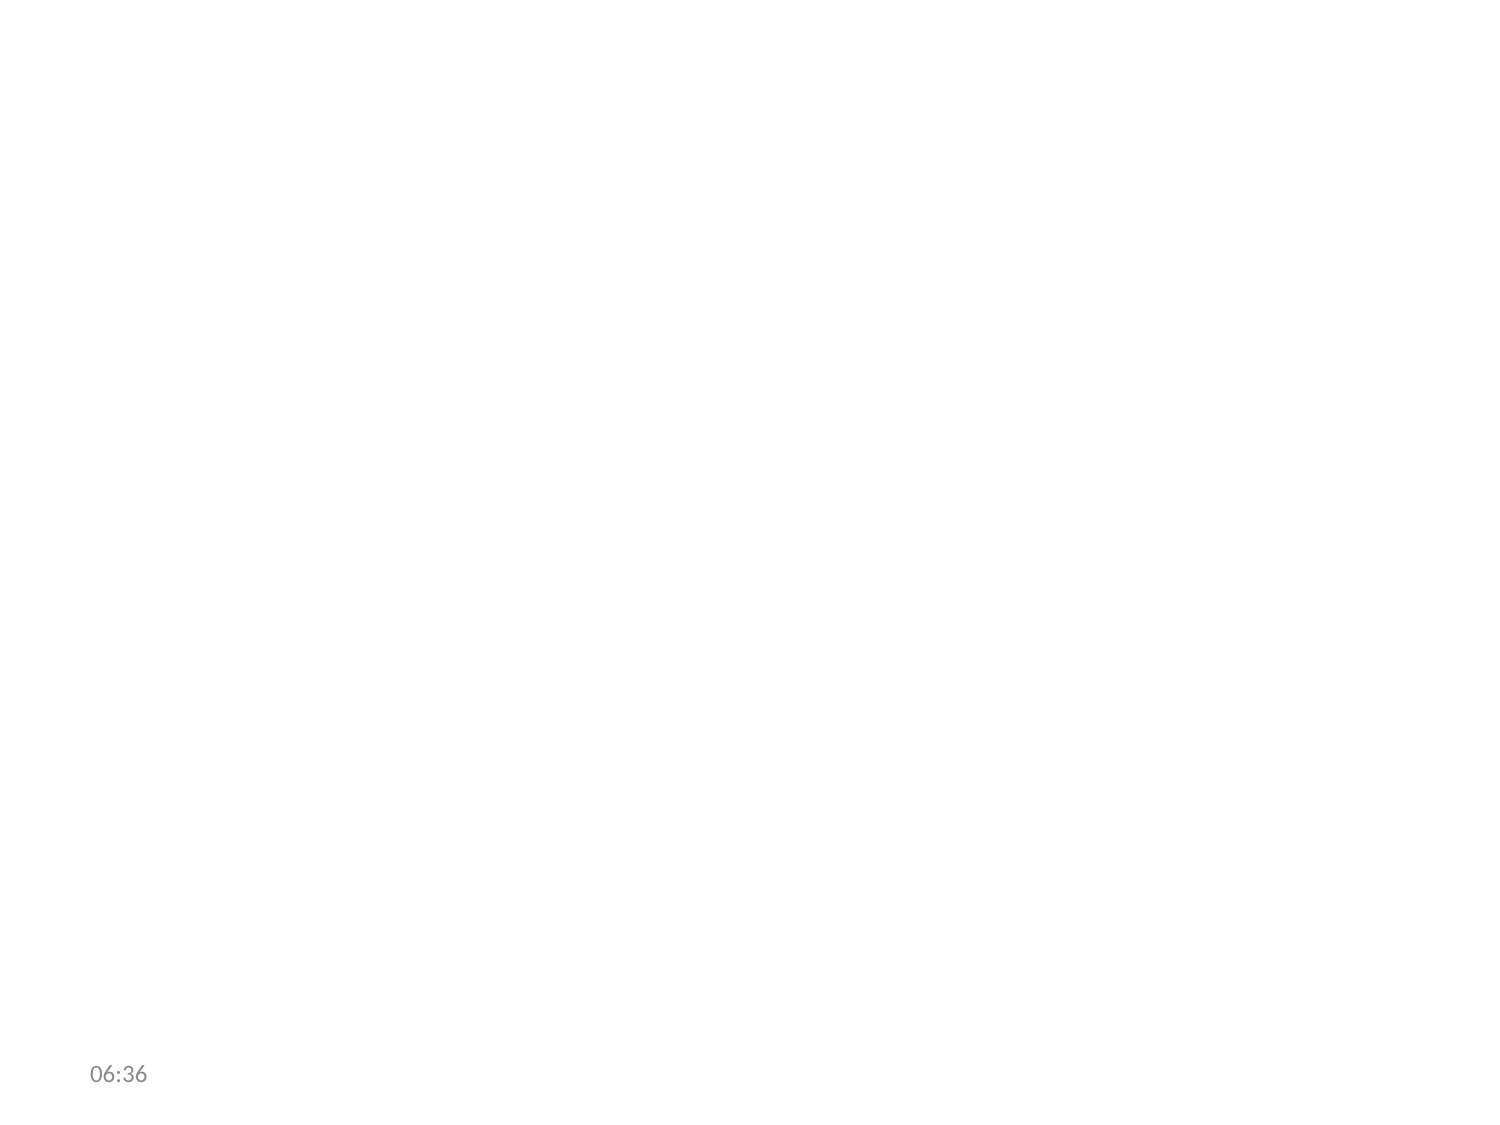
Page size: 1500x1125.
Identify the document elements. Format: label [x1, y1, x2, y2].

slide_number [75, 1042, 425, 1103]
